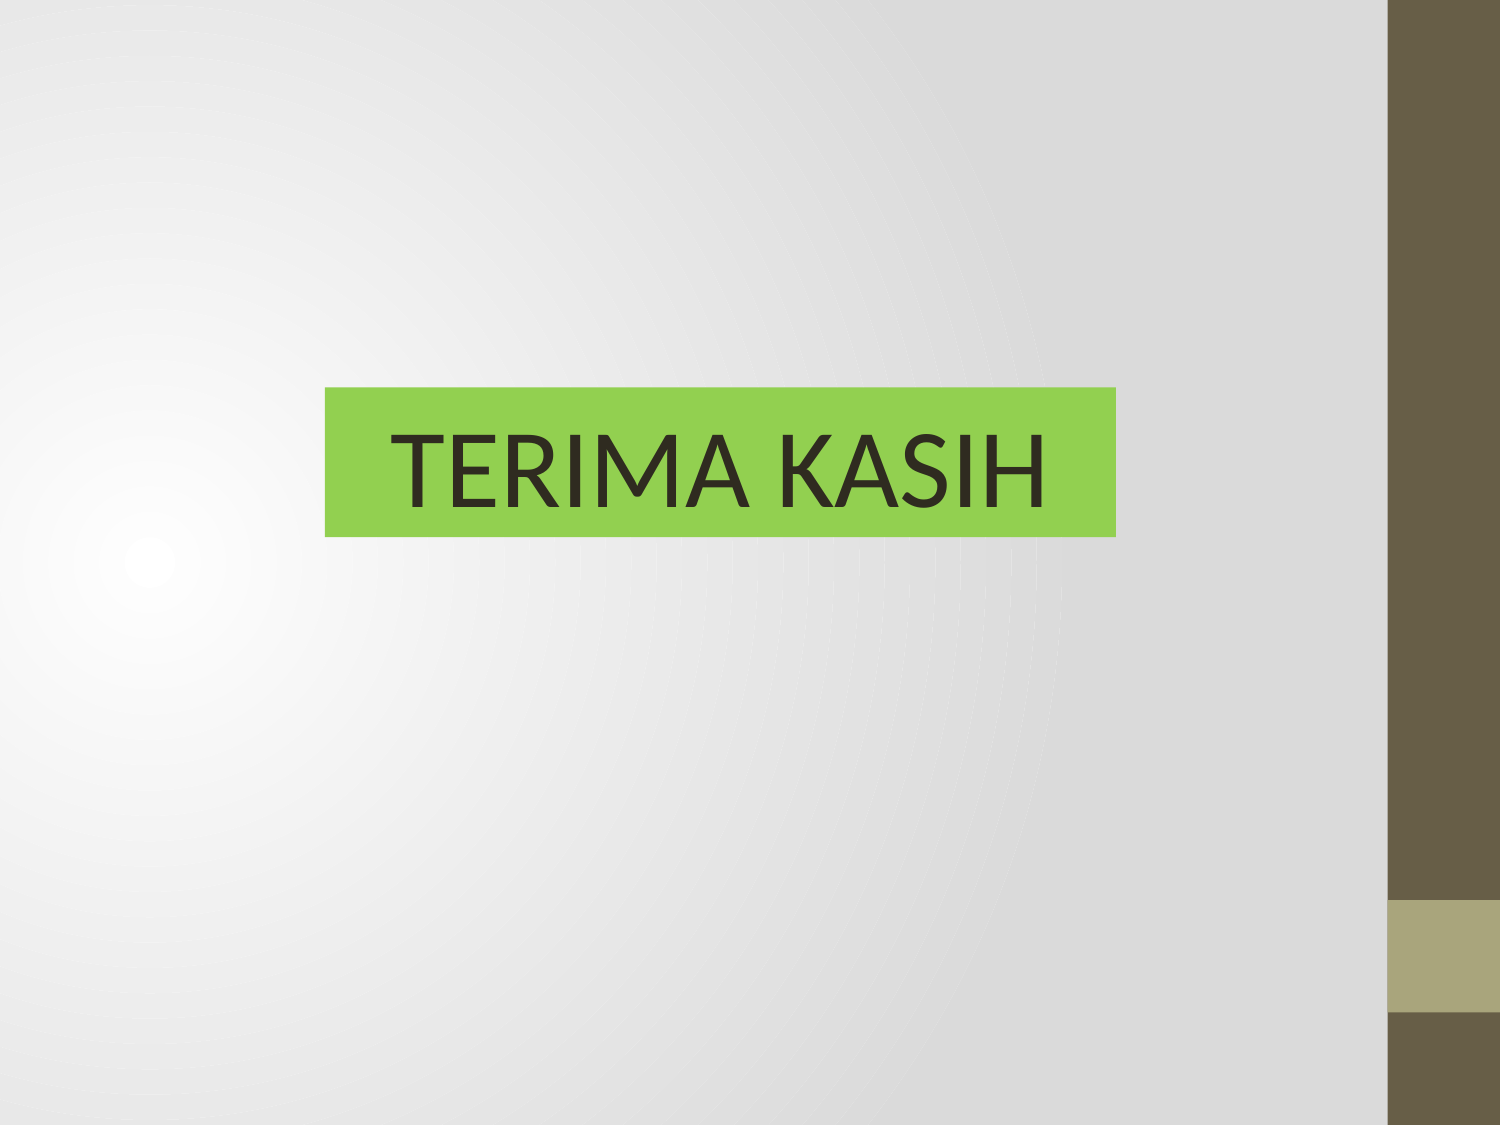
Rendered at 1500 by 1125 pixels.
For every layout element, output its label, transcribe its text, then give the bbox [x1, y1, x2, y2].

text_box TERIMA KASIH [324, 387, 1116, 538]
